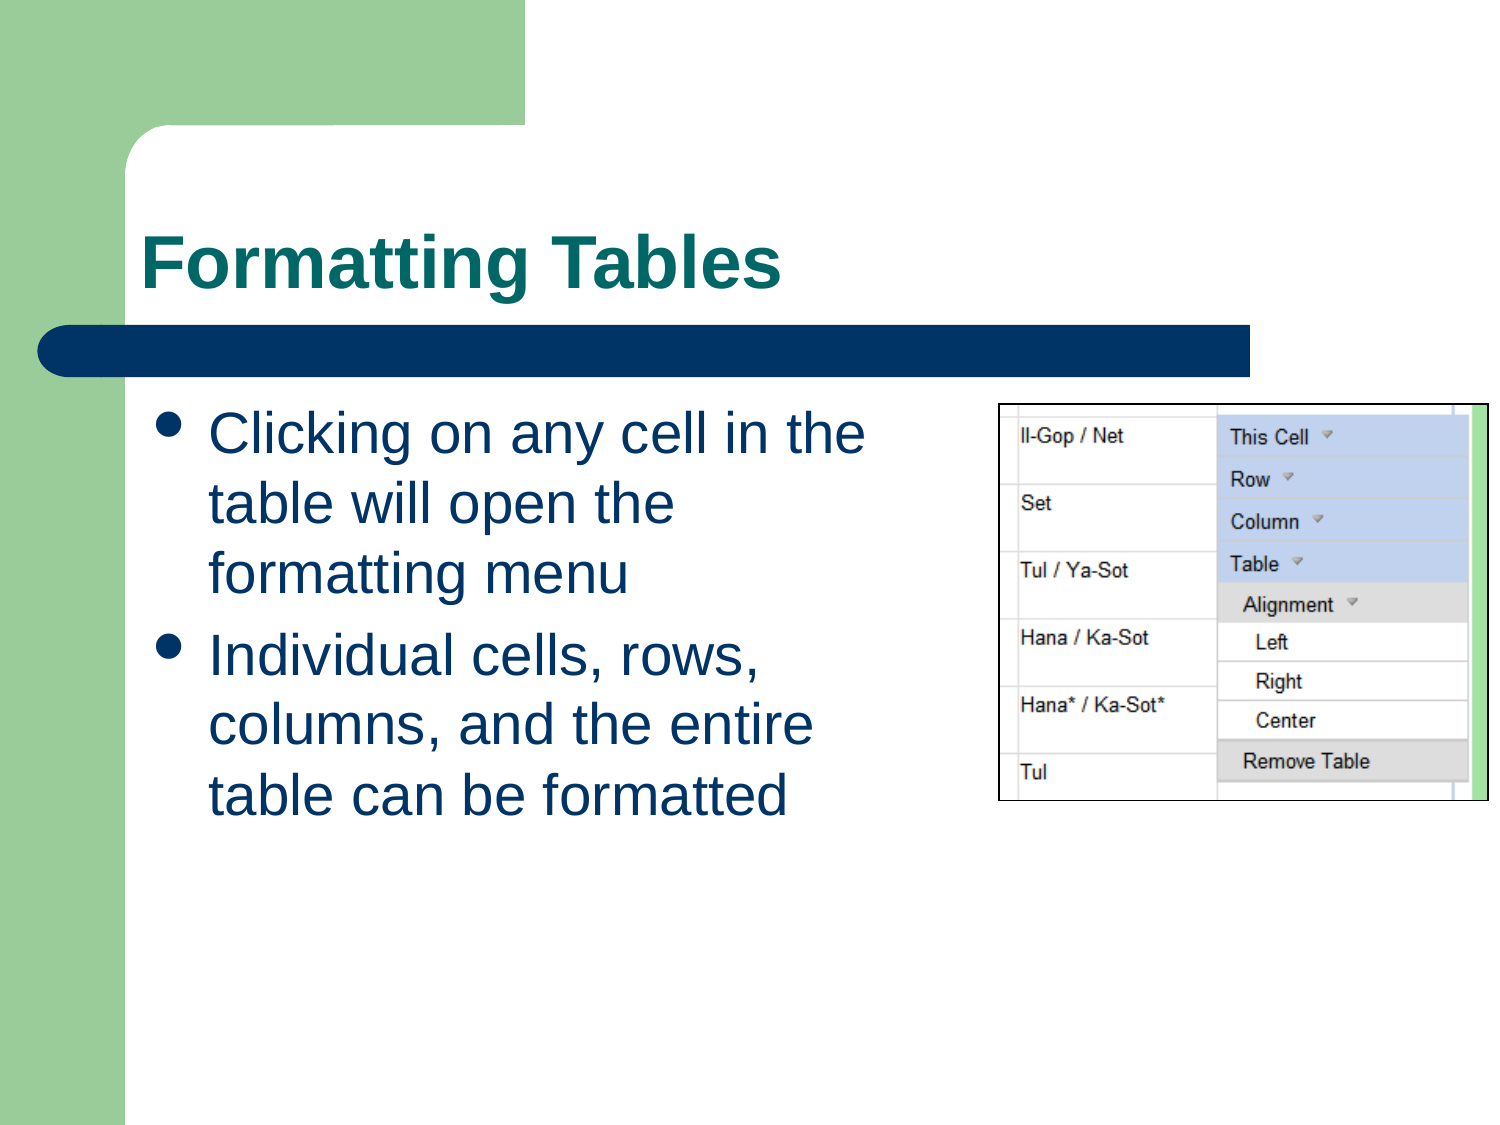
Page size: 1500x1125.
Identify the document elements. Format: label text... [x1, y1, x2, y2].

list Clicking on any cell in the table will open the formatting menu Individual cells, rows, columns, and the entire table can be formatted [137, 387, 944, 999]
picture [999, 404, 1488, 801]
title Formatting Tables [124, 124, 1426, 313]
